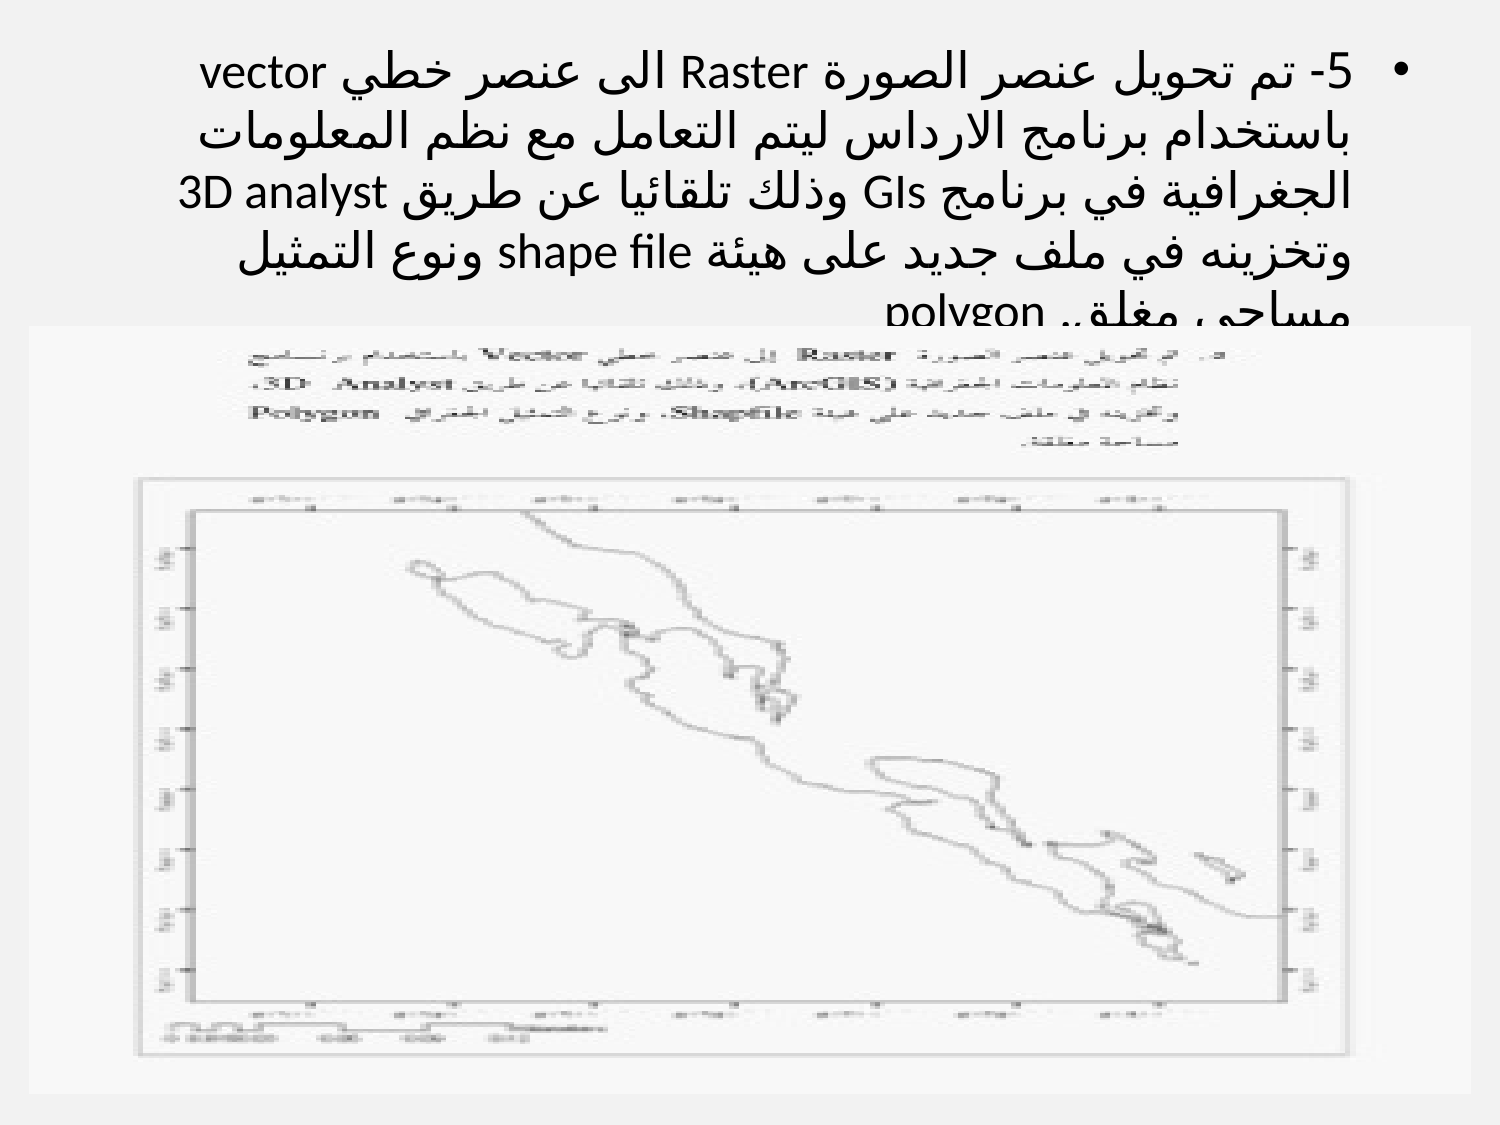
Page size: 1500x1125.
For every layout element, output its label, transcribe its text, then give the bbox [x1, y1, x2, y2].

list 5- تم تحويل عنصر الصورة Raster الى عنصر خطي vector باستخدام برنامج الارداس ليتم التعامل مع نظم المعلومات الجغرافية في برنامج GIs وذلك تلقائيا عن طريق 3D analyst وتخزينه في ملف جديد على هيئة shape file ونوع التمثيل مساحي مغلق. polygon [75, 30, 1425, 324]
picture [29, 326, 1471, 1095]
